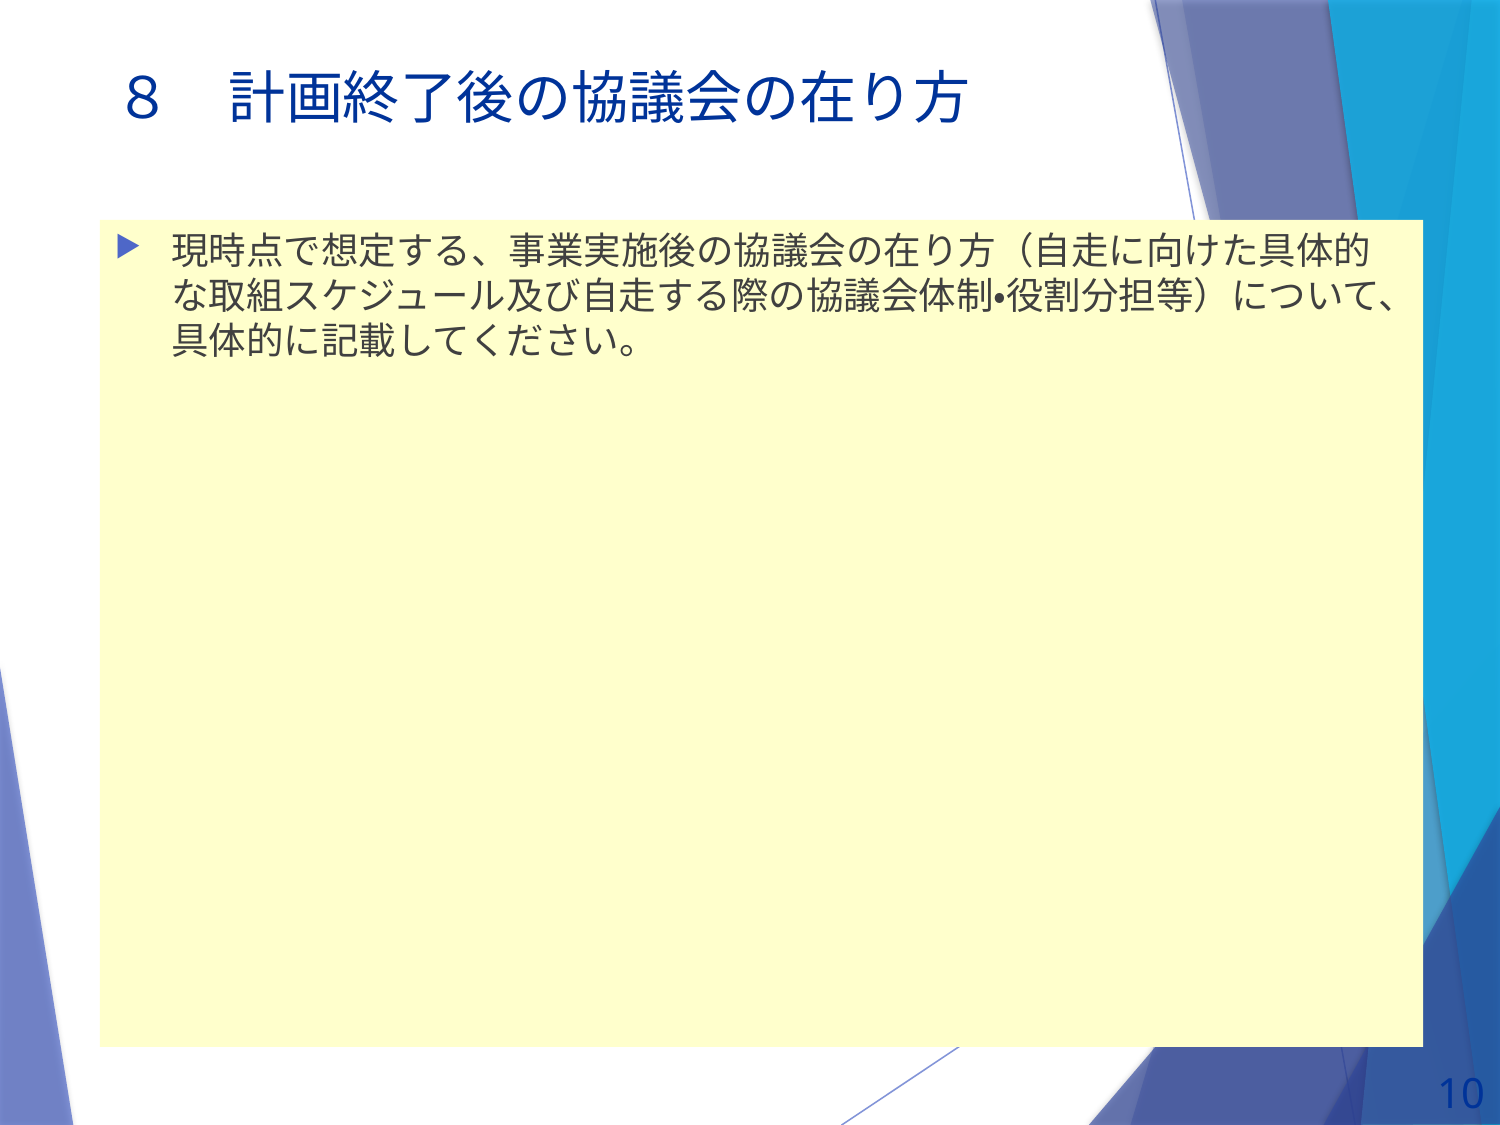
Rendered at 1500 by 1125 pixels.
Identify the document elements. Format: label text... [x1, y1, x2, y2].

slide_number 9 [1415, 1065, 1500, 1125]
title ８ 計画終了後の協議会の在り方 [99, 54, 1142, 175]
list 現時点で想定する、事業実施後の協議会の在り方（自走に向けた具体的な取組スケジュール及び自走する際の協議会体制・役割分担等）について、具体的に記載してください。 [99, 219, 1424, 1047]
